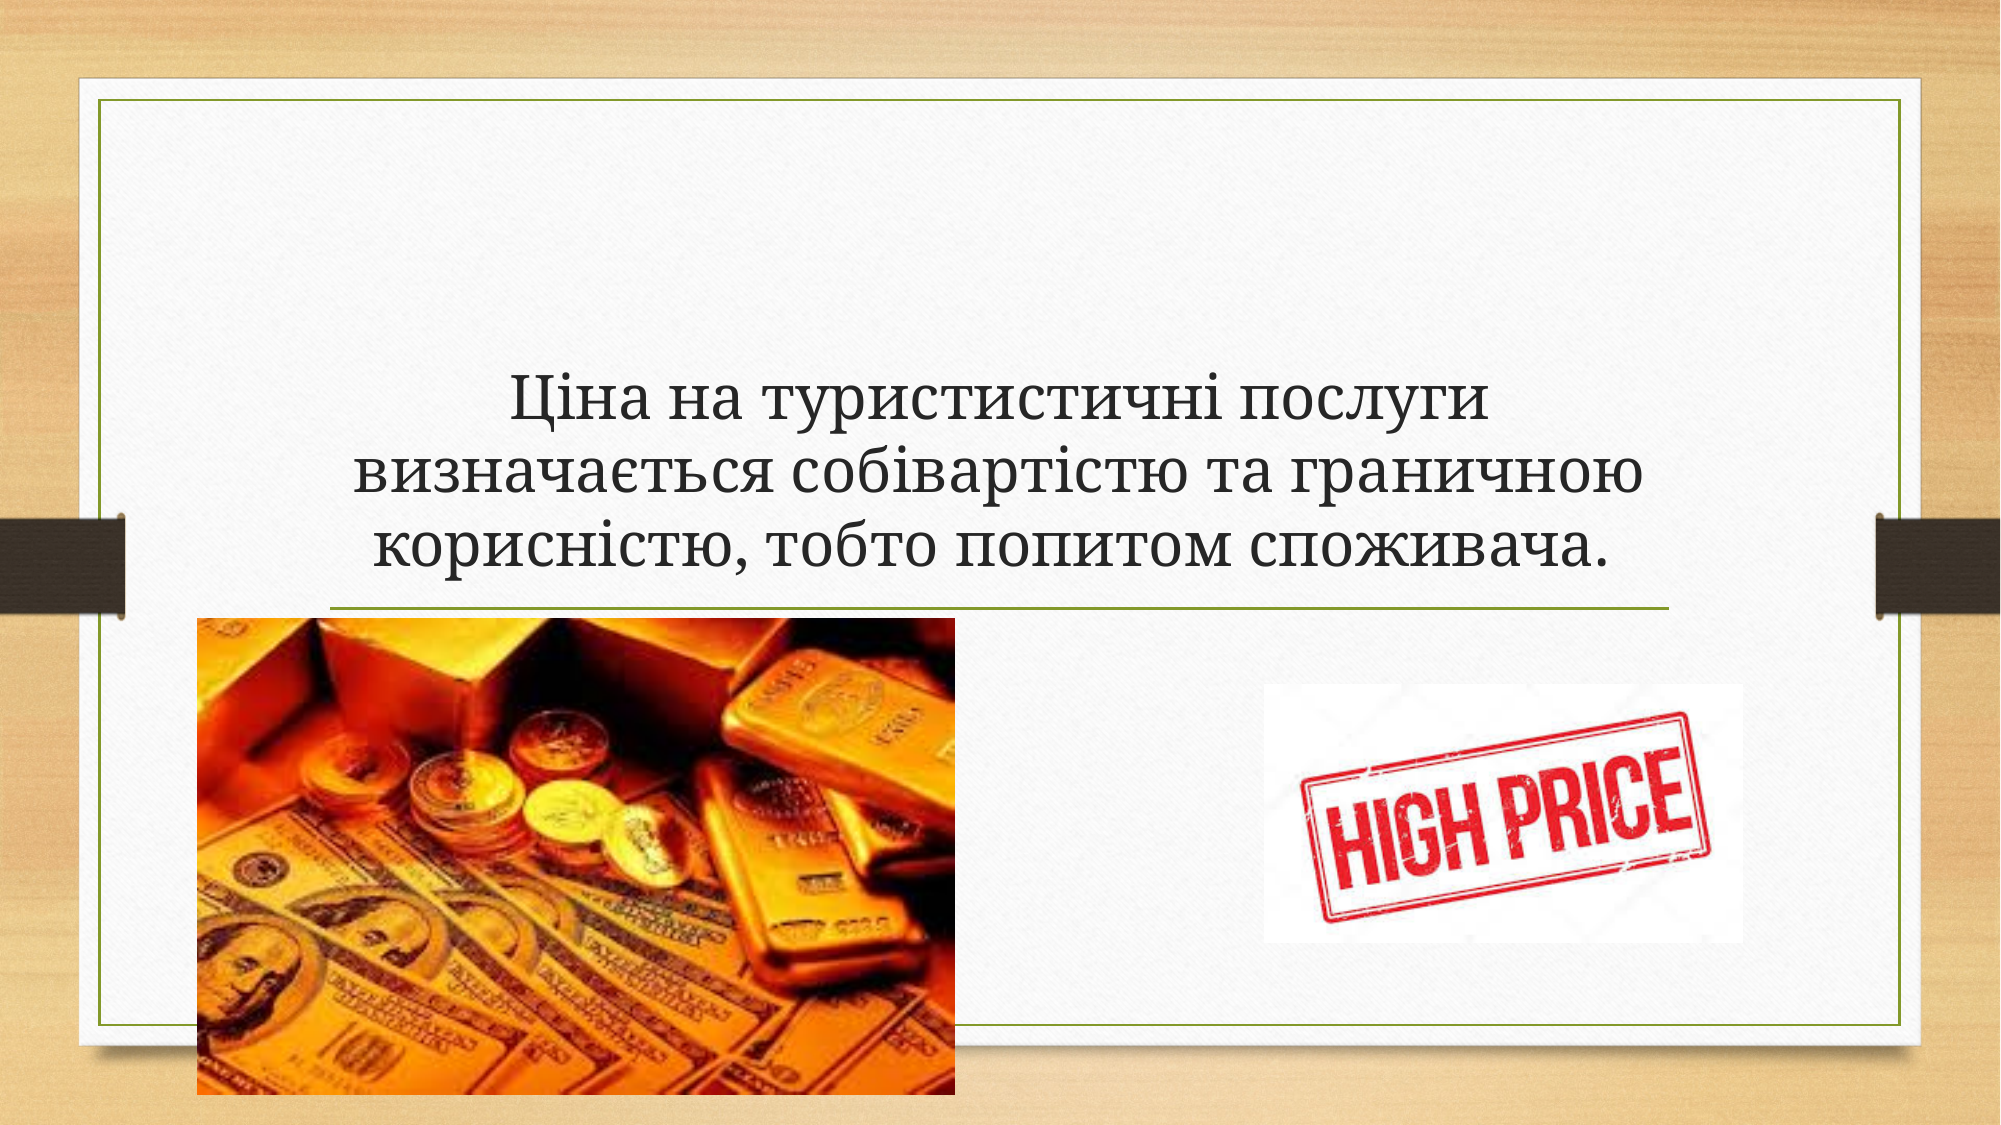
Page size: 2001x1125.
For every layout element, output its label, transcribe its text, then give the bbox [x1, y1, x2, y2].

title Ціна на туристистичні послуги визначається собівартістю та граничною корисністю, тобто попитом споживача. [330, 287, 1669, 587]
picture [0, 0, 2001, 1125]
